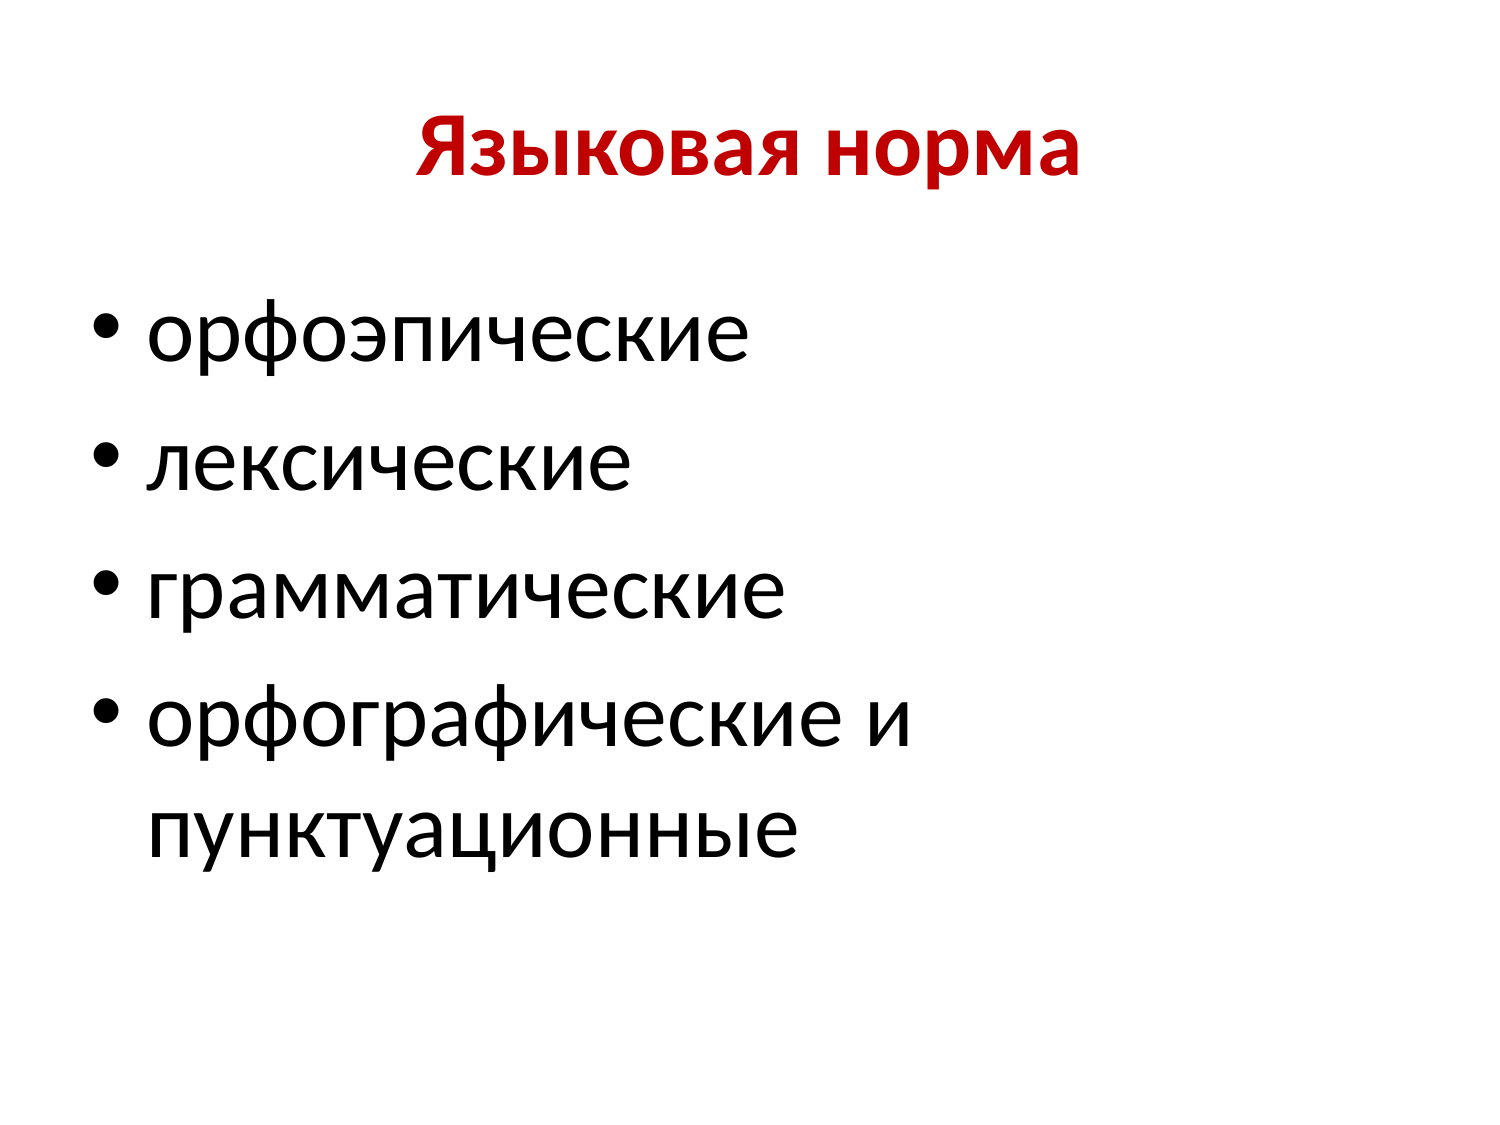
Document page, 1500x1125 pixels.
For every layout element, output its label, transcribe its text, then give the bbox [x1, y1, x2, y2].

list орфоэпические лексические грамматические орфографические и пунктуационные [75, 262, 1425, 1005]
title Языковая норма [75, 45, 1425, 233]
